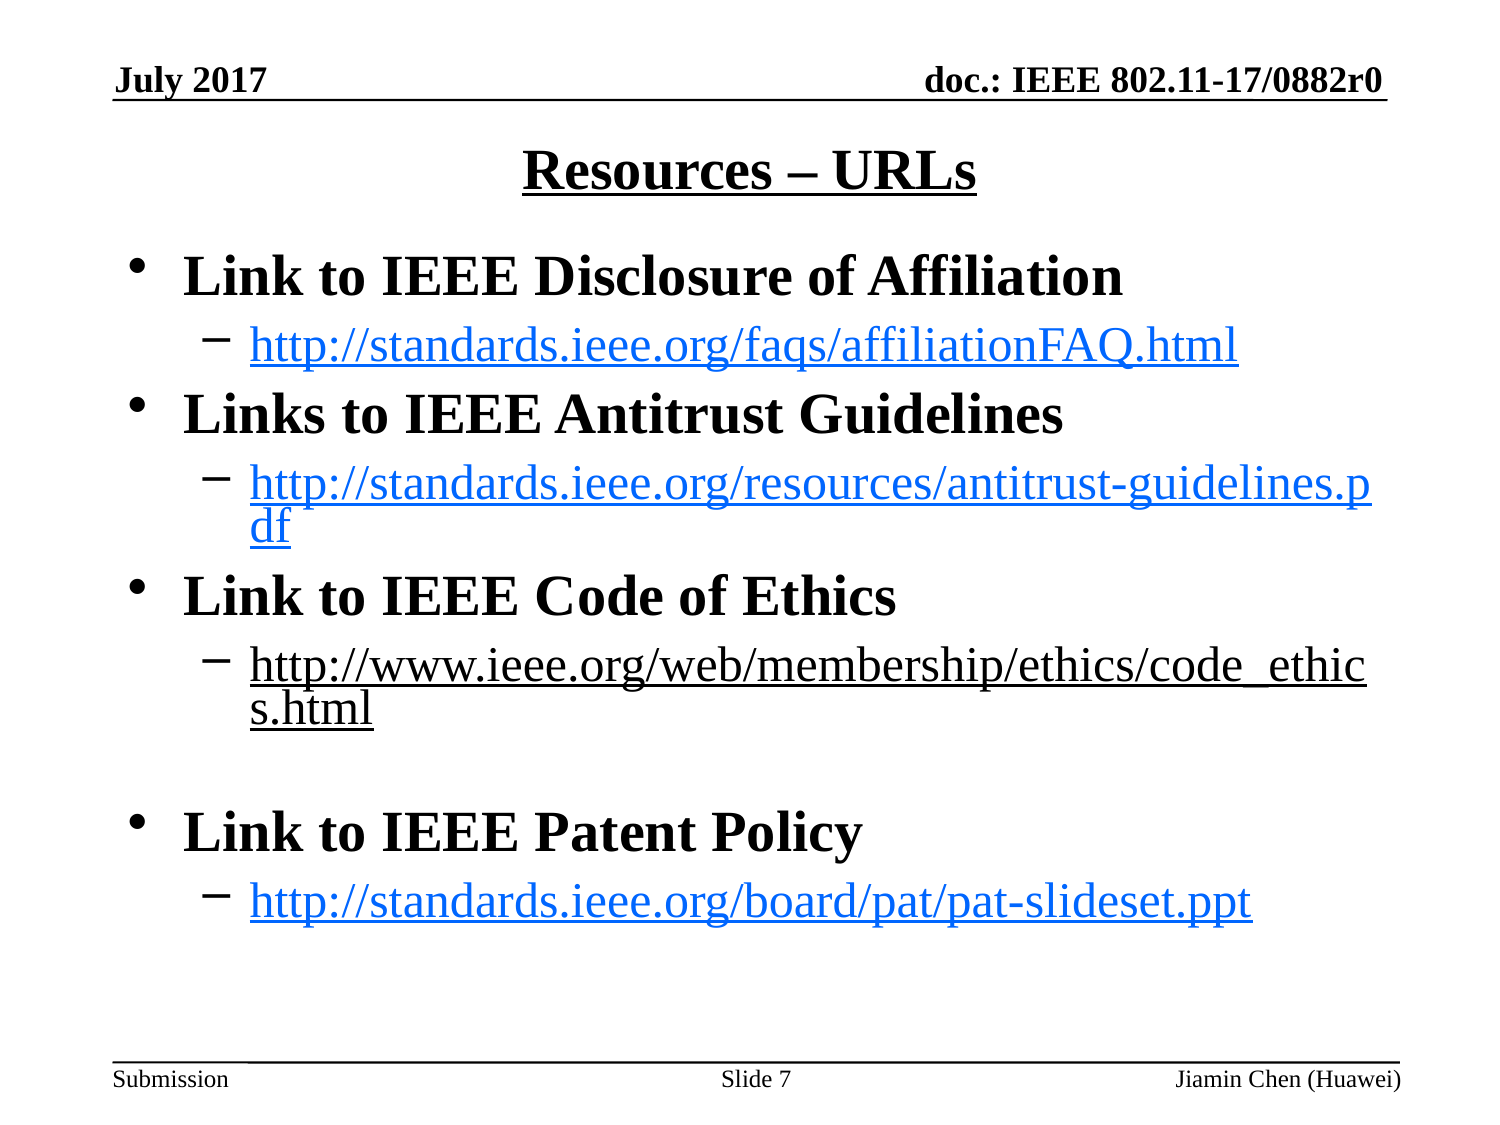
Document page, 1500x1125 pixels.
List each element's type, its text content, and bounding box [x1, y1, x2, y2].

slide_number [114, 54, 274, 90]
slide_number Slide 7 [712, 1061, 800, 1093]
list Link to IEEE Disclosure of Affiliation http://standards.ieee.org/faqs/affiliationFAQ.html Links to IEEE Antitrust Guidelines http://standards.ieee.org/resources/antitrust-guidelines.pdf Link to IEEE Code of Ethics http://www.ieee.org/web/membership/ethics/code_ethics.html Link to IEEE Patent Policy http://standards.ieee.org/board/pat/pat-slideset.ppt [112, 237, 1388, 840]
footer Jiamin Chen (Huawei) [1006, 1061, 1402, 1093]
title Resources – URLs [112, 90, 1388, 237]
